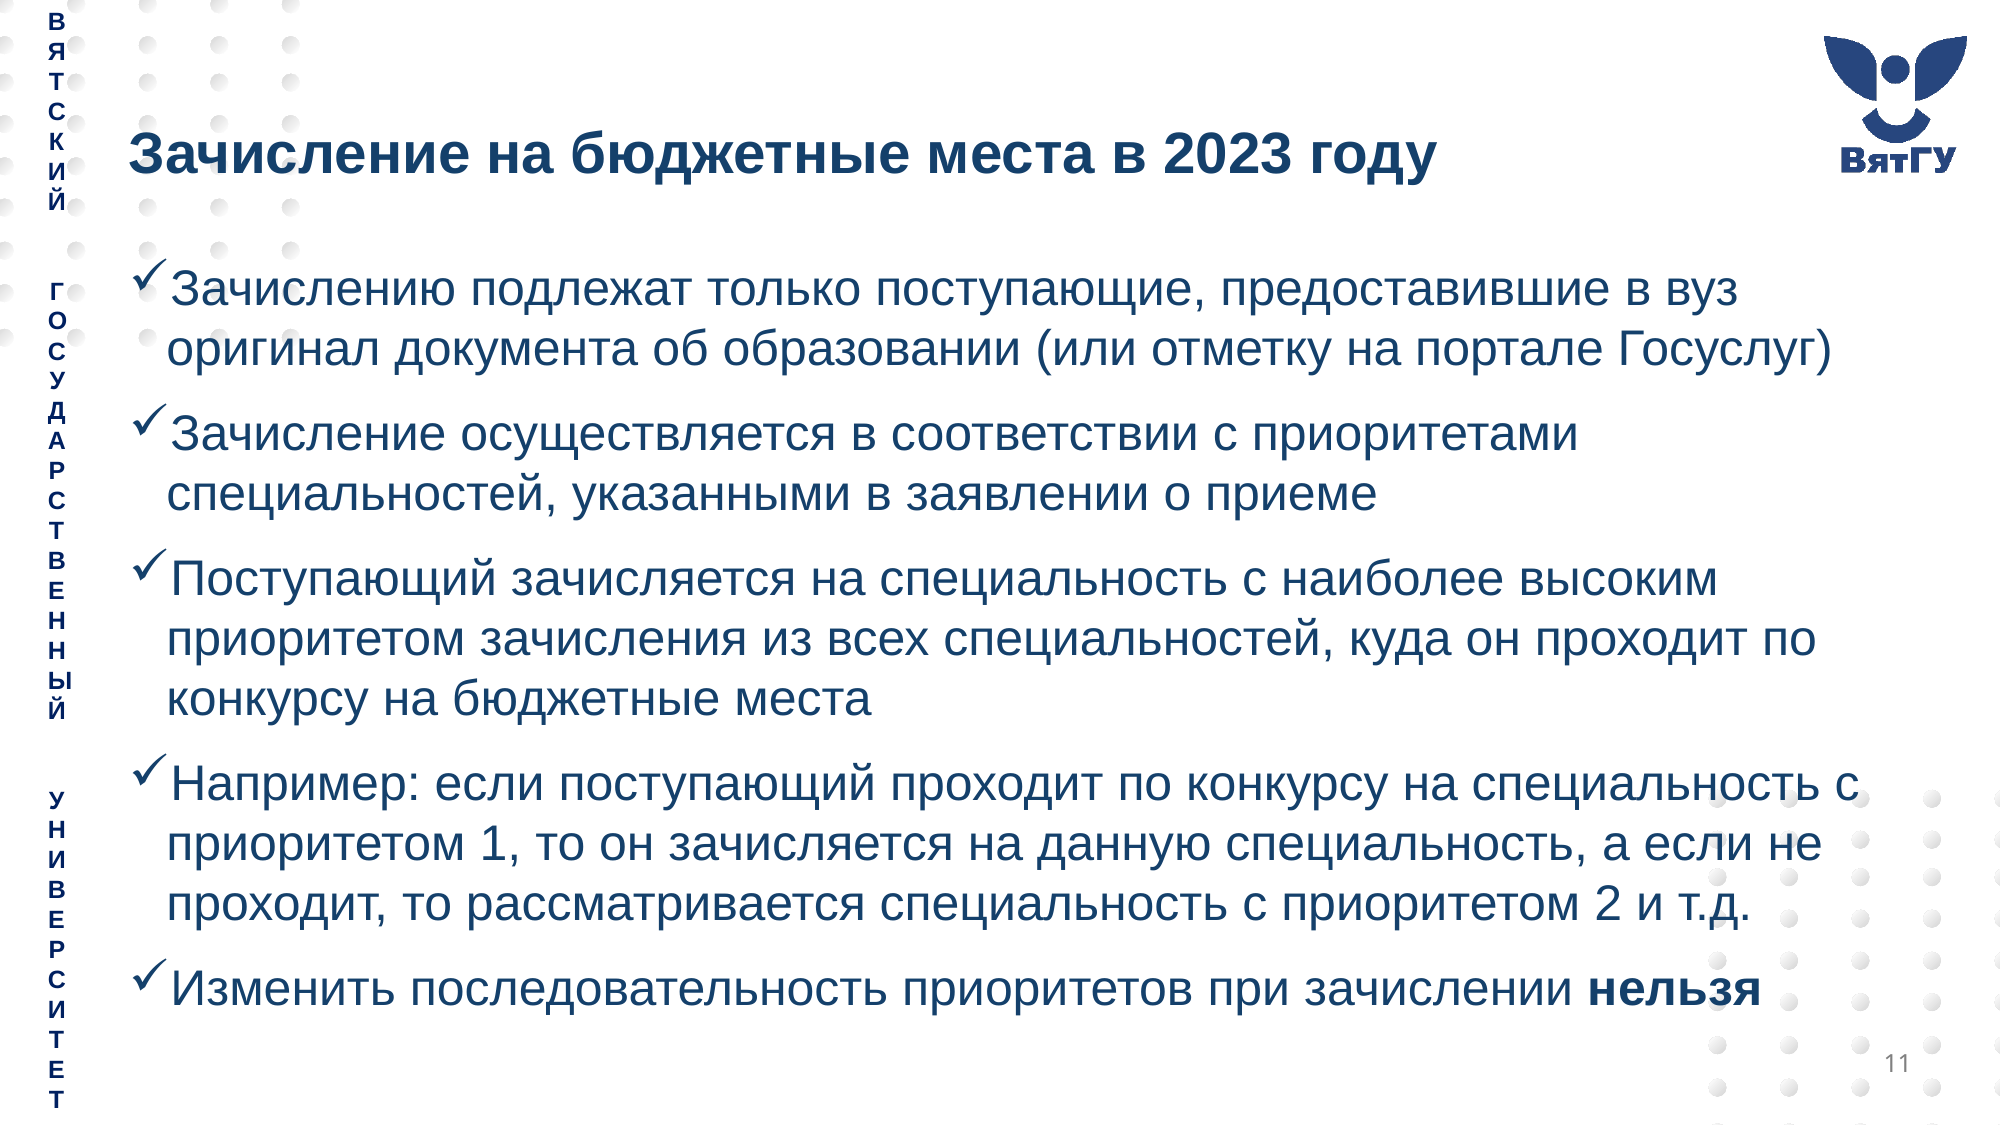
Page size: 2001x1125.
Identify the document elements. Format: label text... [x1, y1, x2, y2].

slide_number 11 [1815, 1035, 1981, 1095]
list Зачислению подлежат только поступающие, предоставившие в вуз оригинал документа об образовании (или отметку на портале Госуслуг) Зачисление осуществляется в соответствии с приоритетами специальностей, указанными в заявлении о приеме Поступающий зачисляется на специальность с наиболее высоким приоритетом зачисления из всех специальностей, куда он проходит по конкурсу на бюджетные места Например: если поступающий проходит по конкурсу на специальность с приоритетом 1, то он зачисляется на данную специальность, а если не проходит, то рассматривается специальность с приоритетом 2 и т.д. Изменить последовательность приоритетов при зачислении нельзя [114, 248, 1934, 1016]
picture [1824, 36, 1967, 173]
title Зачисление на бюджетные места в 2023 году [114, 66, 1815, 244]
